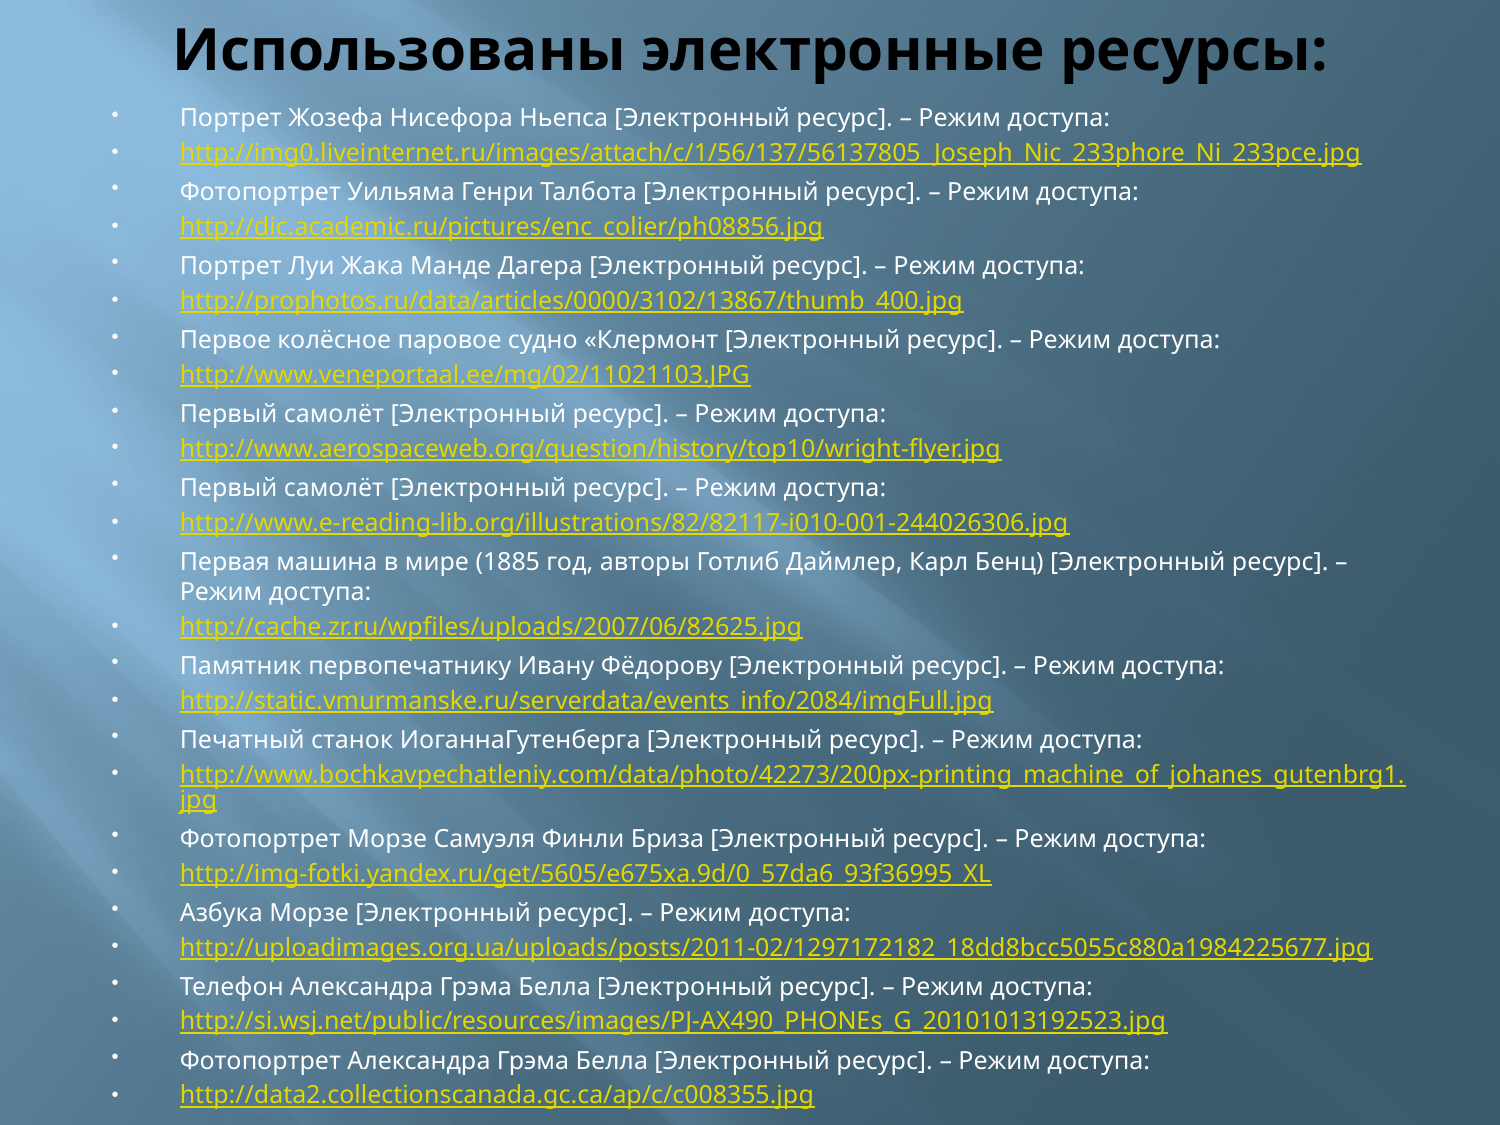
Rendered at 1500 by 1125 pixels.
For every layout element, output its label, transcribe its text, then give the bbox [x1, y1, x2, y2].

list Портрет Жозефа Нисефора Ньепса [Электронный ресурс]. – Режим доступа: http://img0.liveinternet.ru/images/attach/c/1/56/137/56137805_Joseph_Nic_233phore_Ni_233pce.jpg Фотопортрет Уильяма Генри Талбота [Электронный ресурс]. – Режим доступа: http://dic.academic.ru/pictures/enc_colier/ph08856.jpg Портрет Луи Жака Манде Дагера [Электронный ресурс]. – Режим доступа: http://prophotos.ru/data/articles/0000/3102/13867/thumb_400.jpg Первое колёсное паровое судно «Клермонт [Электронный ресурс]. – Режим доступа: http://www.veneportaal.ee/mg/02/11021103.JPG Первый самолёт [Электронный ресурс]. – Режим доступа: http://www.aerospaceweb.org/question/history/top10/wright-flyer.jpg Первый самолёт [Электронный ресурс]. – Режим доступа: http://www.e-reading-lib.org/illustrations/82/82117-i010-001-244026306.jpg Первая машина в мире (1885 год, авторы Готлиб Даймлер, Карл Бенц) [Электронный ресурс]. – Режим доступа: http://cache.zr.ru/wpfiles/uploads/2007/06/82625.jpg Памятник первопечатнику Ивану Фёдорову [Электронный ресурс]. – Режим доступа: http://static.vmurmanske.ru/serverdata/events_info/2084/imgFull.jpg Печатный станок ИоганнаГутенберга [Электронный ресурс]. – Режим доступа: http://www.bochkavpechatleniy.com/data/photo/42273/200px-printing_machine_of_johanes_gutenbrg1.jpg Фотопортрет Морзе Самуэля Финли Бриза [Электронный ресурс]. – Режим доступа: http://img-fotki.yandex.ru/get/5605/e675xa.9d/0_57da6_93f36995_XL Азбука Морзе [Электронный ресурс]. – Режим доступа: http://uploadimages.org.ua/uploads/posts/2011-02/1297172182_18dd8bcc5055c880a1984225677.jpg Телефон Александра Грэма Белла [Электронный ресурс]. – Режим доступа: http://si.wsj.net/public/resources/images/PJ-AX490_PHONEs_G_20101013192523.jpg Фотопортрет Александра Грэма Белла [Электронный ресурс]. – Режим доступа: http://data2.collectionscanada.gc.ca/ap/c/c008355.jpg [75, 93, 1425, 1125]
title Использованы электронные ресурсы: [75, 0, 1425, 93]
